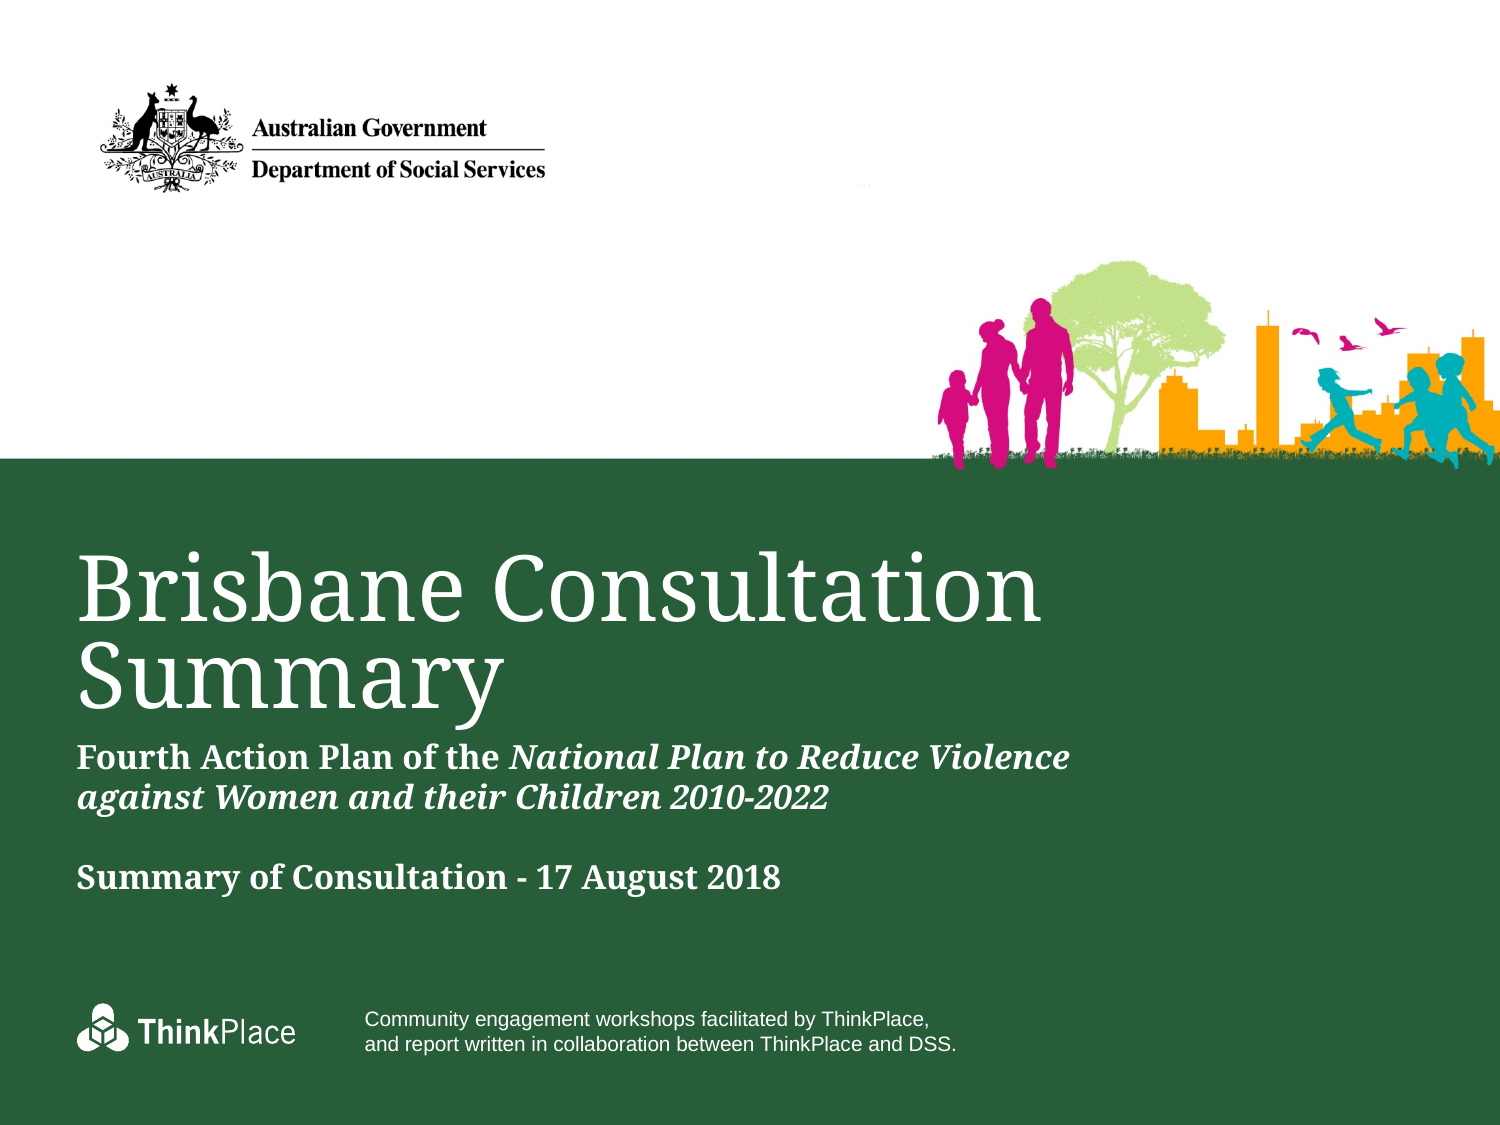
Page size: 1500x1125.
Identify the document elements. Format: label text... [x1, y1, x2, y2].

text_box Fourth Action Plan of the National Plan to Reduce Violence against Women and their Children 2010-2022 Summary of Consultation - 17 August 2018 [76, 736, 1081, 897]
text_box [76, 1002, 296, 1052]
picture [0, 0, 1500, 1125]
text_box Brisbane Consultation Summary [76, 550, 1081, 727]
text_box Community engagement workshops facilitated by ThinkPlace, and report written in collaboration between ThinkPlace and DSS. [349, 998, 979, 1064]
